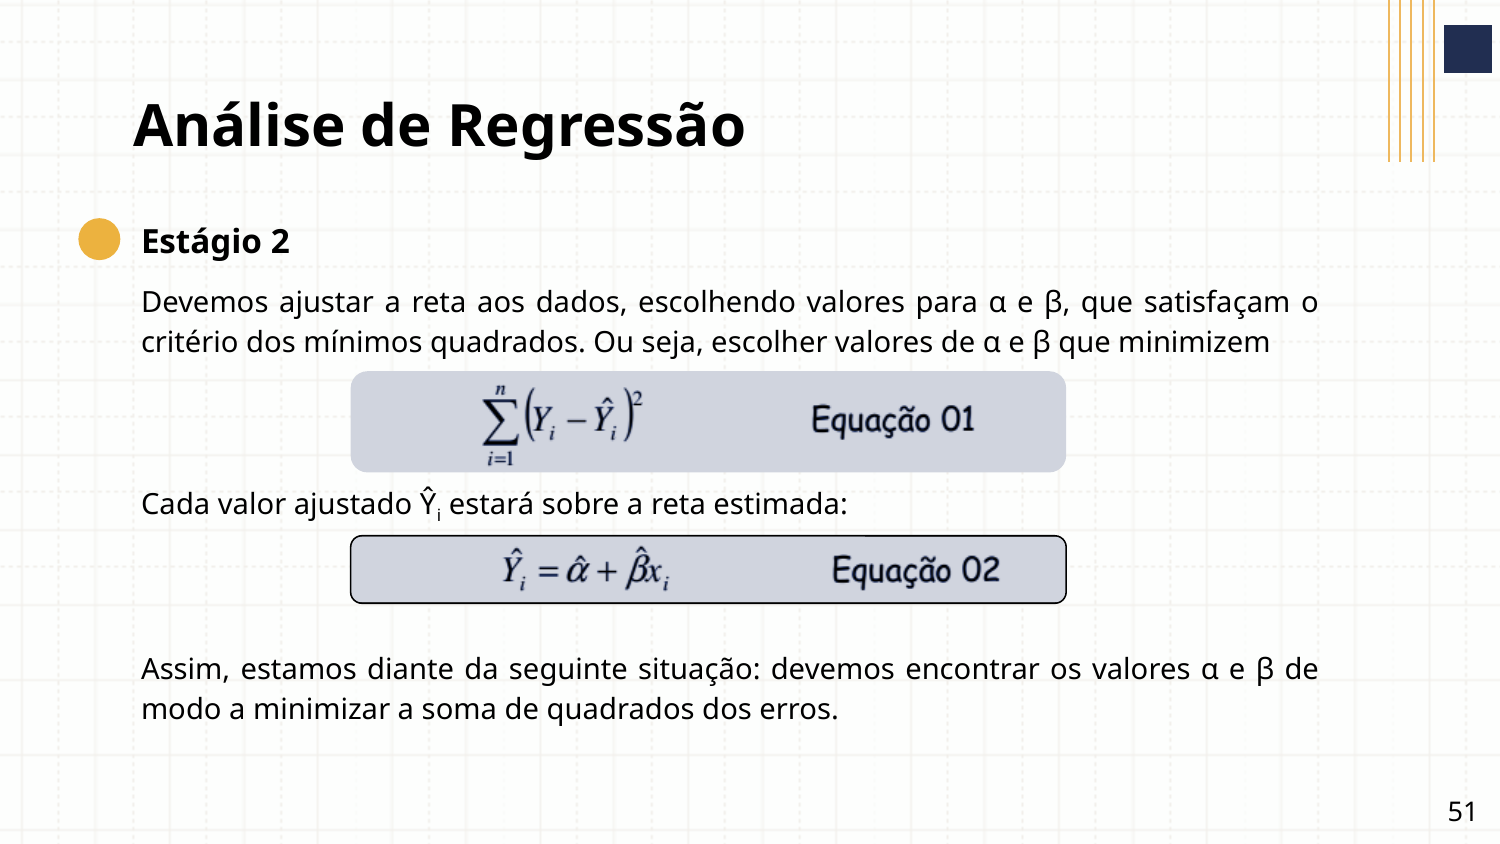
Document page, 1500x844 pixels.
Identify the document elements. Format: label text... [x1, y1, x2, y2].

text_box [78, 218, 121, 261]
picture [350, 370, 1067, 473]
picture [350, 535, 1067, 604]
slide_number ‹#› [1403, 779, 1494, 844]
title Análise de Regressão [118, 72, 1382, 167]
text_box Devemos ajustar a reta aos dados, escolhendo valores para α e β, que satisfaçam o critério dos mínimos quadrados. Ou seja, escolher valores de α e β que minimizem Cada valor ajustado Ŷi estará sobre a reta estimada: Assim, estamos diante da seguinte situação: devemos encontrar os valores α e β de modo a minimizar a soma de quadrados dos erros. [126, 263, 1336, 358]
text_box Estágio 2 [126, 201, 604, 263]
